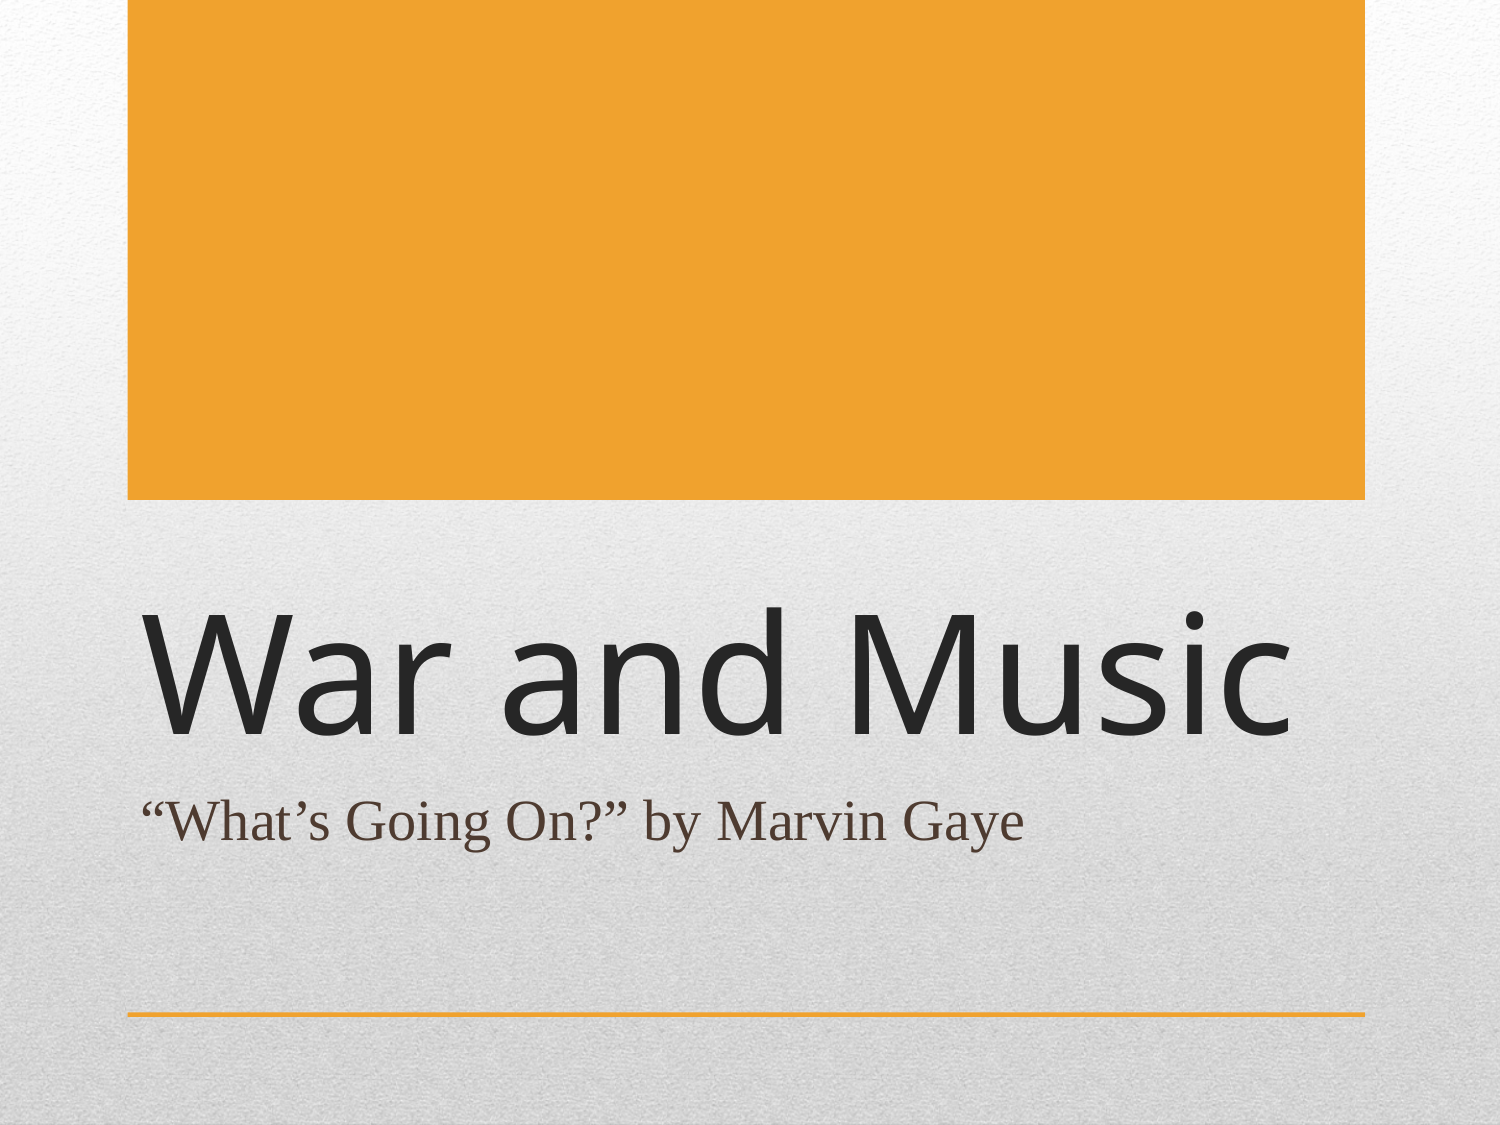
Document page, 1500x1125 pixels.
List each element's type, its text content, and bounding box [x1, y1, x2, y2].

subtitle “What’s Going On?” by Marvin Gaye [125, 774, 1250, 938]
title War and Music [125, 525, 1363, 775]
